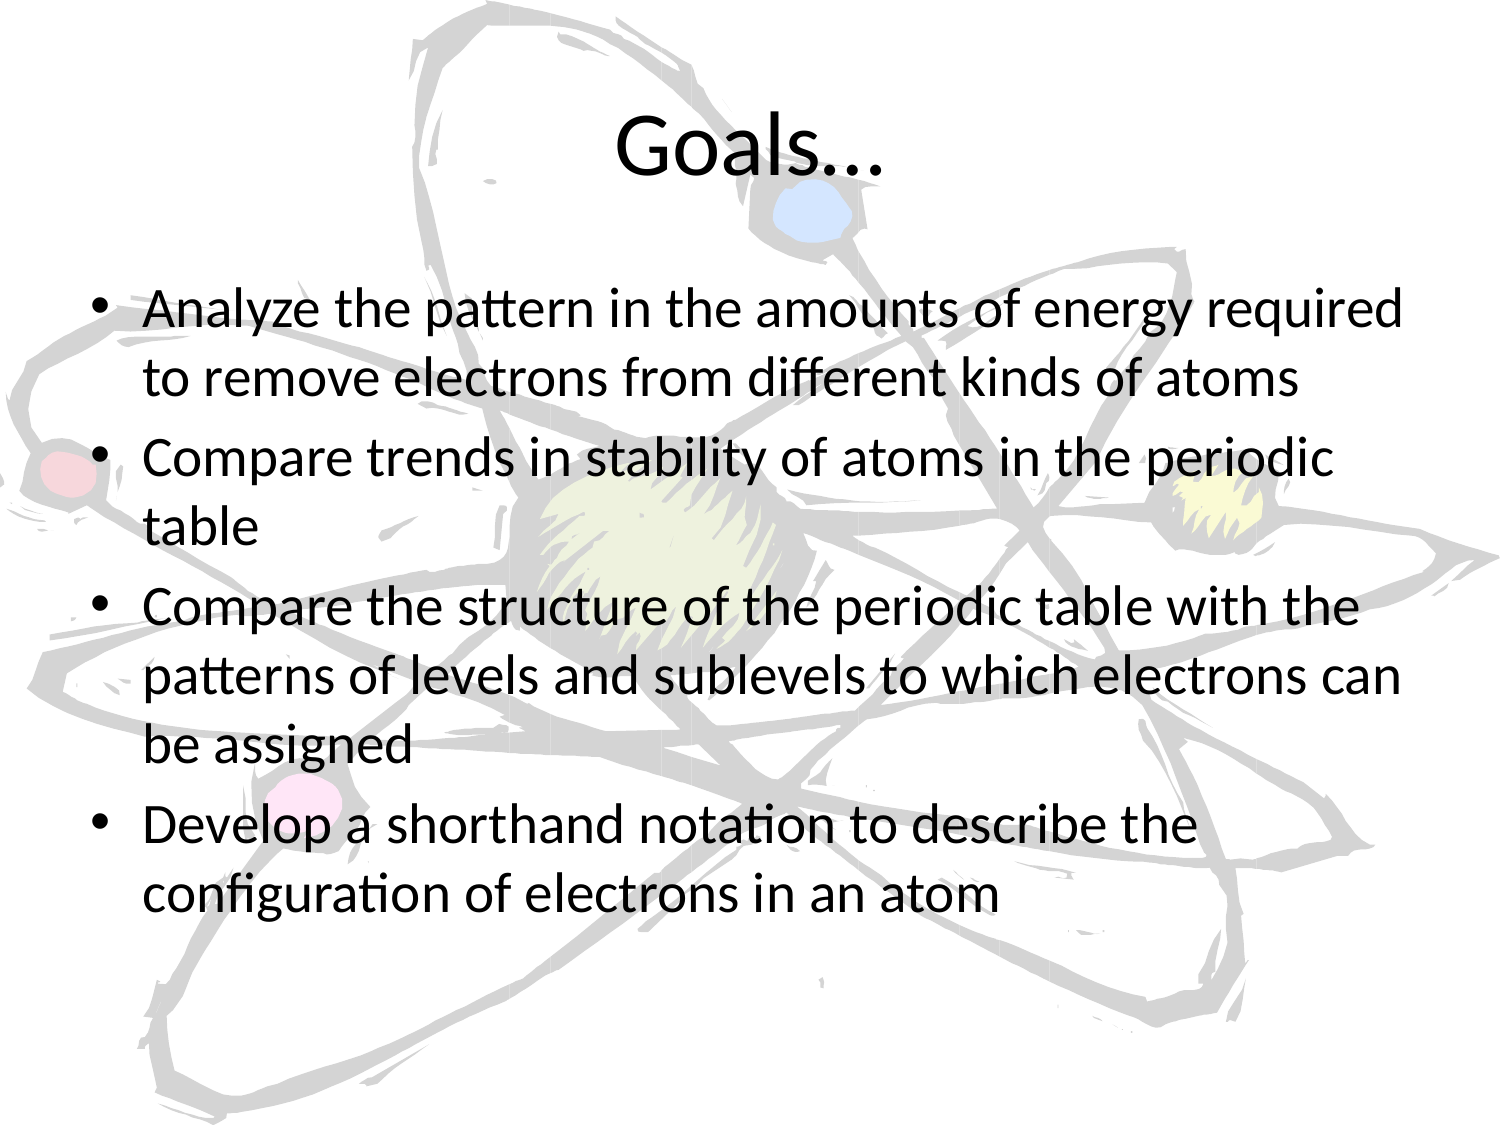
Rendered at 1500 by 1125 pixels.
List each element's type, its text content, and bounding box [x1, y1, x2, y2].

title Goals… [75, 45, 1425, 233]
list Analyze the pattern in the amounts of energy required to remove electrons from different kinds of atoms Compare trends in stability of atoms in the periodic table Compare the structure of the periodic table with the patterns of levels and sublevels to which electrons can be assigned Develop a shorthand notation to describe the configuration of electrons in an atom [75, 262, 1425, 1005]
